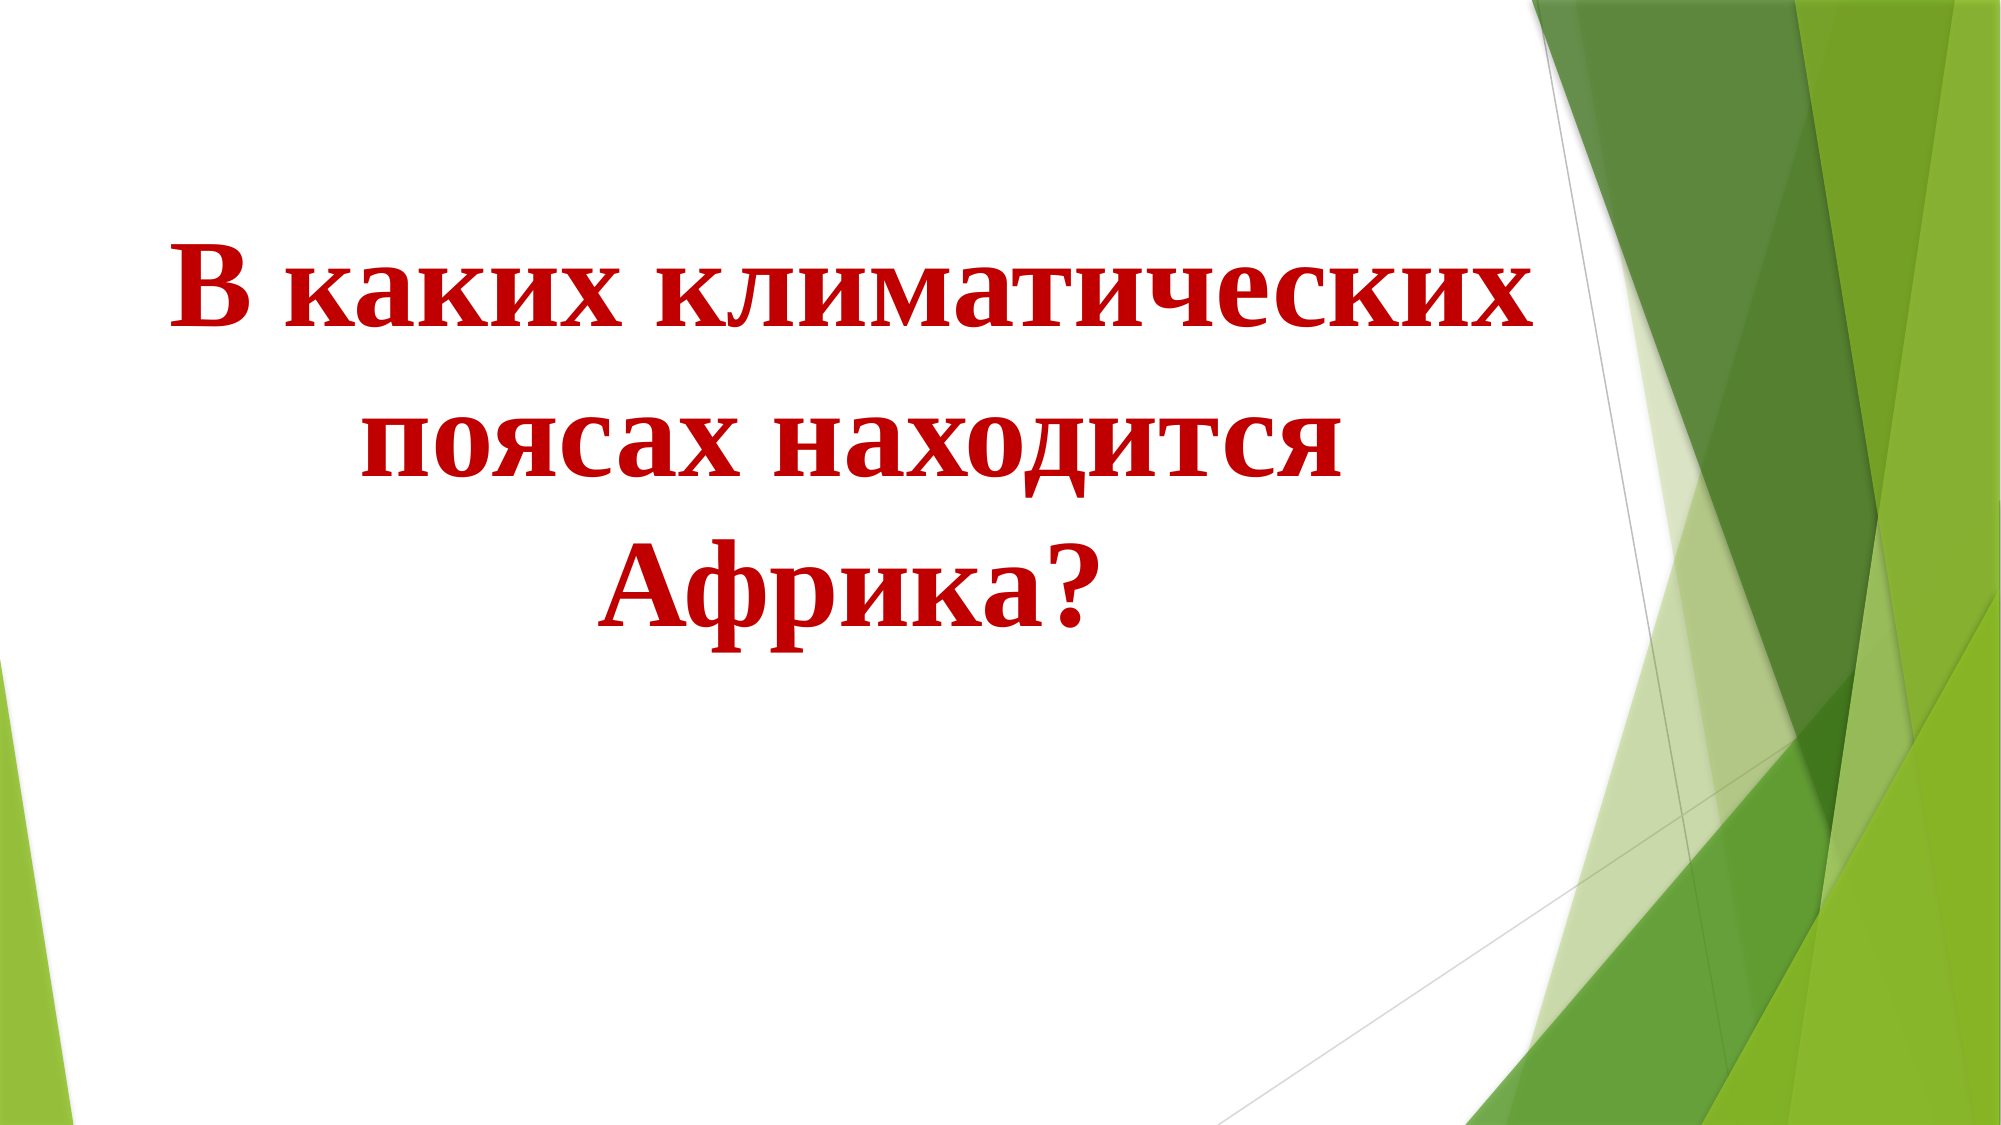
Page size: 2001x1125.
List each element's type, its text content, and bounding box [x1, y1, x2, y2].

title В каких климатических поясах находится Африка? [146, 194, 1558, 878]
